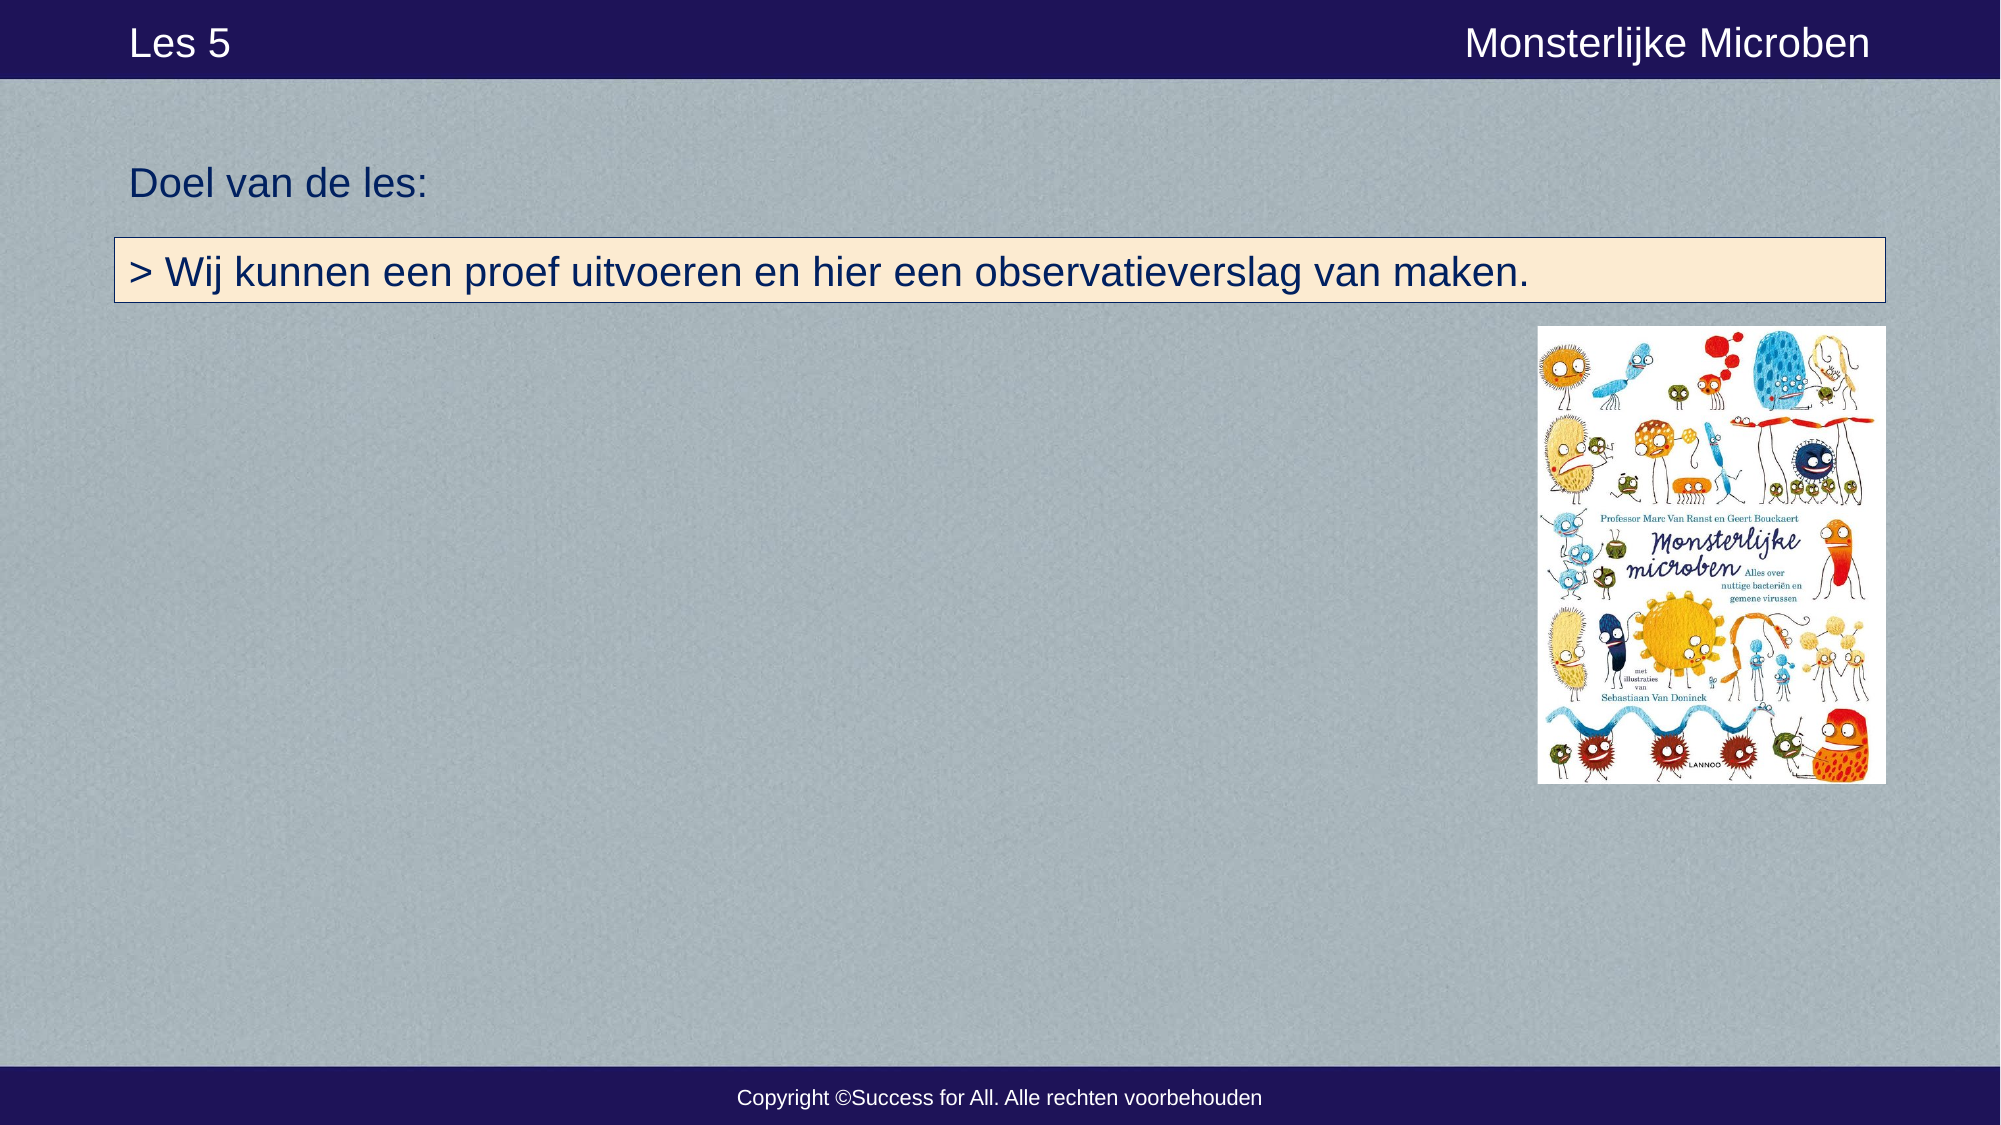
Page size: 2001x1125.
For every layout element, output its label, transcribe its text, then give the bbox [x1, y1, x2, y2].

text_box Copyright ©Success for All. Alle rechten voorbehouden [0, 1076, 2000, 1125]
text_box Monsterlijke Microben [999, 8, 1886, 73]
text_box Doel van de les: [113, 148, 1635, 214]
picture [0, 0, 2001, 1125]
text_box > Wij kunnen een proef uitvoeren en hier een observatieverslag van maken. [114, 237, 1886, 303]
text_box Les 5 [114, 8, 354, 73]
